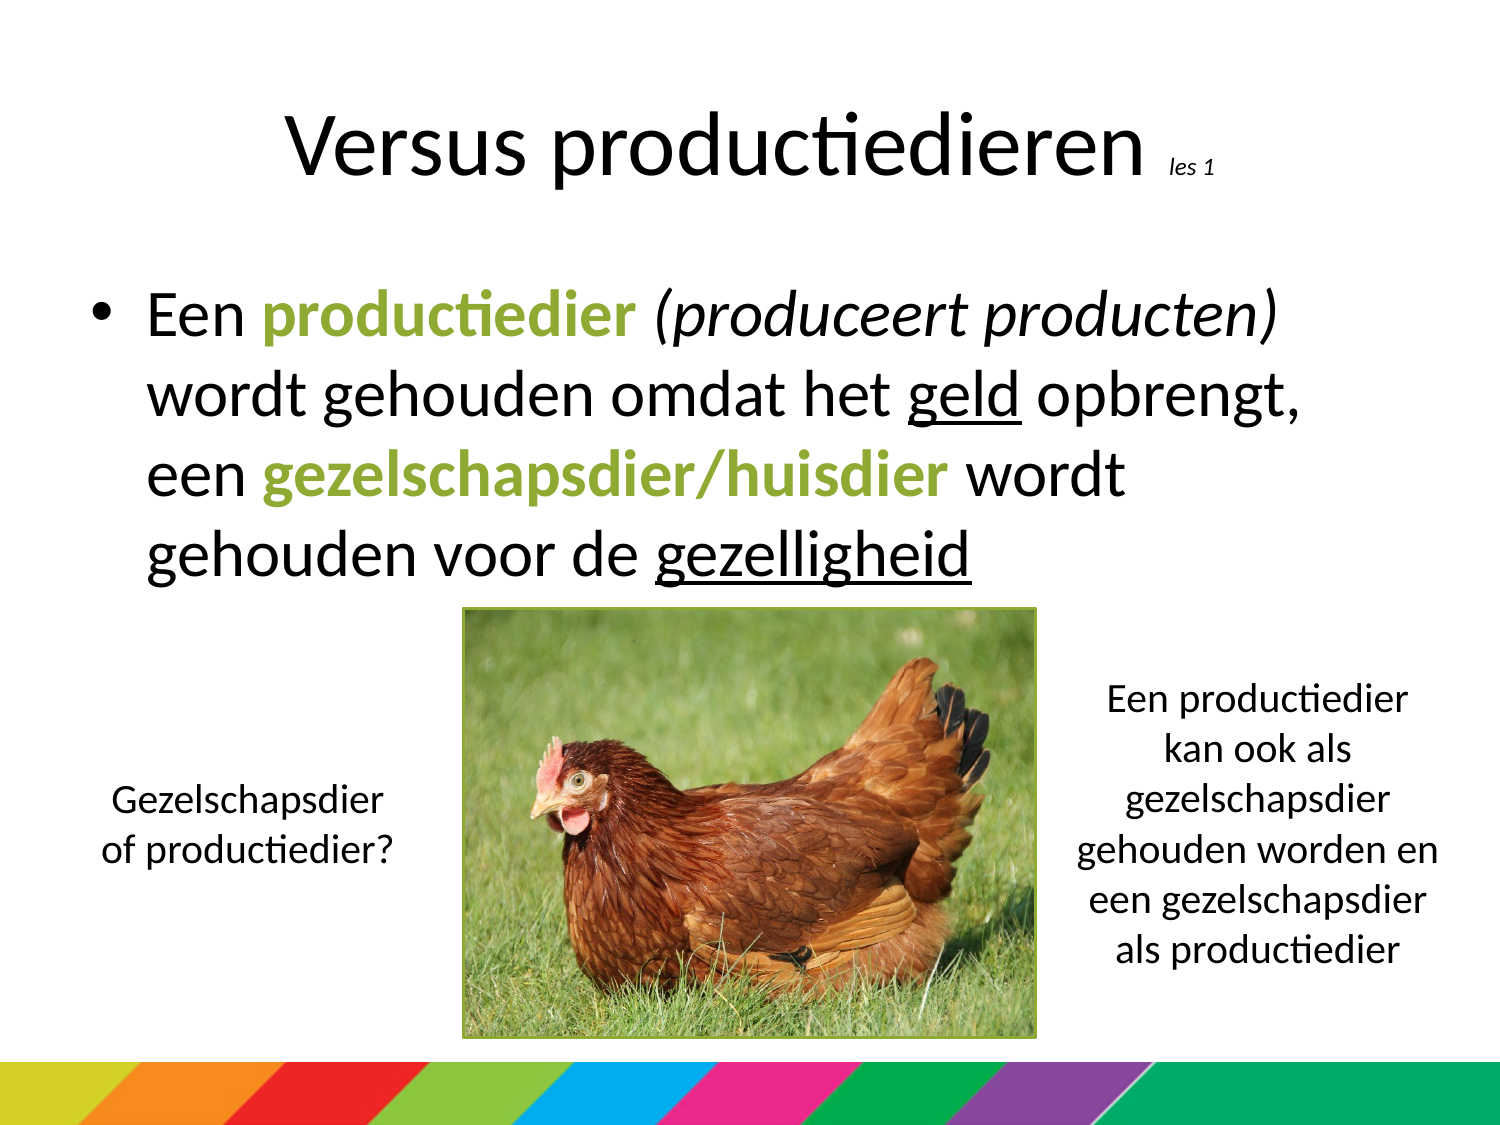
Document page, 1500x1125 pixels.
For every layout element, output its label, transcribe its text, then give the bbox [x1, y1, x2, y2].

picture [656, 1062, 1500, 1125]
text_box Gezelschapsdier of productiedier? [76, 764, 420, 880]
title Versus productiedieren les 1 [75, 45, 1425, 233]
picture [0, 1062, 574, 1125]
picture [464, 609, 1035, 1037]
text_box Een productiedier kan ook als gezelschapsdier gehouden worden en een gezelschapsdier als productiedier [1057, 663, 1459, 979]
list Een productiedier (produceert producten) wordt gehouden omdat het geld opbrengt, een gezelschapsdier/huisdier wordt gehouden voor de gezelligheid [75, 262, 1425, 1005]
